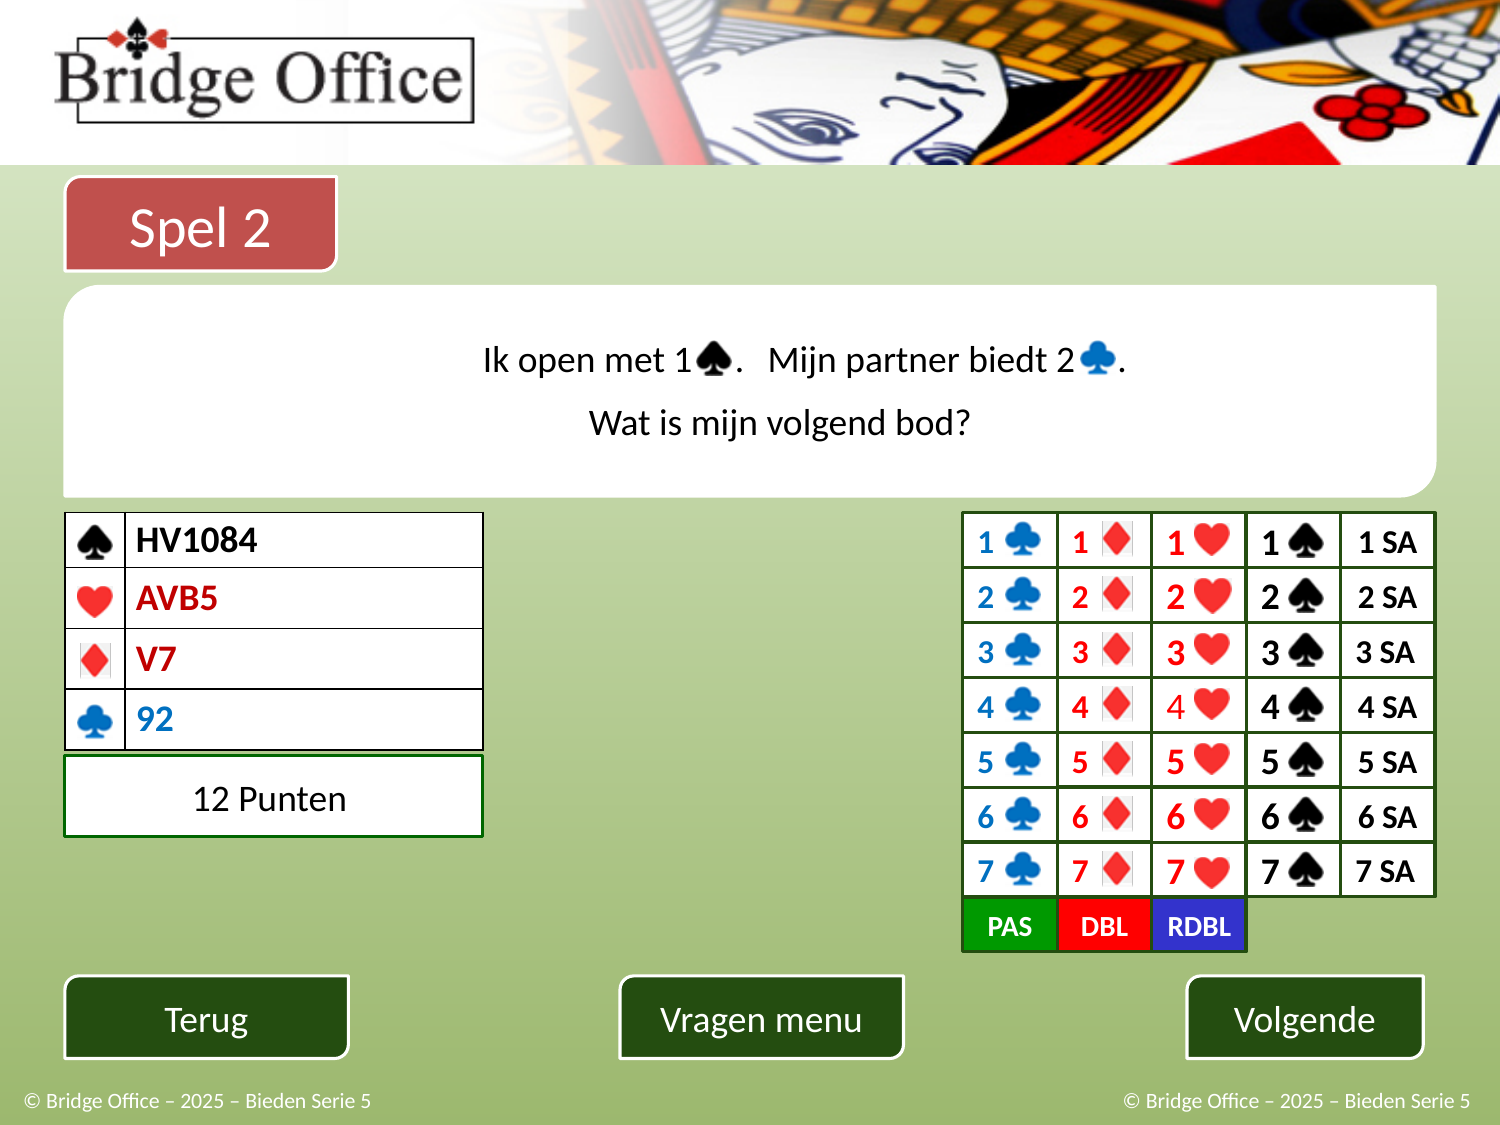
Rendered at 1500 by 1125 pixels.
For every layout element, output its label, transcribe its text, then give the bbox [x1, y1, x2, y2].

picture [1004, 631, 1041, 668]
table_cell [66, 568, 124, 628]
text_box Spel 2 [63, 179, 339, 273]
text_box 7 [961, 841, 1056, 896]
text_box 6 [961, 786, 1056, 841]
text_box 7 [1245, 841, 1339, 898]
text_box 2 SA [1339, 569, 1437, 621]
text_box 7 SA [1339, 844, 1437, 898]
table_cell V7 [126, 629, 482, 688]
text_box PAS [961, 896, 1059, 953]
picture [1099, 686, 1135, 723]
picture [1099, 741, 1135, 778]
text_box 6 [1056, 786, 1150, 841]
text_box Terug [63, 974, 350, 1061]
text_box 1 [961, 511, 1059, 569]
picture [1288, 576, 1324, 613]
text_box Ik open met 1 . [468, 327, 788, 388]
picture [1004, 796, 1041, 833]
text_box 3 SA [1339, 621, 1437, 676]
text_box 3 [1056, 621, 1150, 676]
picture [77, 524, 114, 561]
table_cell AVB5 [126, 568, 482, 628]
text_box © Bridge Office – 2025 – Bieden Serie 5 [1107, 1079, 1500, 1121]
text_box 4 SA [1339, 676, 1437, 734]
table_header [66, 513, 124, 567]
picture [1193, 743, 1230, 776]
text_box Mijn partner biedt 2 . [752, 327, 1145, 387]
picture [0, 0, 1500, 166]
picture [1004, 521, 1041, 558]
picture [1099, 631, 1135, 668]
picture [1099, 851, 1135, 887]
text_box 2 [1153, 569, 1245, 621]
text_box 2 [1056, 569, 1153, 621]
text_box 4 [1150, 676, 1245, 734]
picture [1079, 340, 1116, 376]
picture [1099, 521, 1135, 558]
text_box 6 [1245, 786, 1339, 841]
text_box 7 [1150, 841, 1245, 898]
text_box 2 [961, 569, 1056, 621]
picture [77, 703, 114, 740]
picture [1288, 631, 1324, 668]
text_box 5 [1153, 734, 1248, 786]
text_box 3 [961, 621, 1056, 676]
picture [1288, 741, 1324, 778]
text_box 6 [1150, 786, 1245, 841]
picture [696, 340, 733, 376]
text_box 1 [1245, 511, 1342, 569]
table_cell [66, 690, 124, 749]
text_box 4 [961, 676, 1059, 734]
text_box 1 [1059, 511, 1153, 569]
text_box 6 SA [1339, 786, 1437, 844]
picture [1004, 686, 1041, 723]
picture [1099, 796, 1135, 833]
text_box 3 [1245, 621, 1339, 676]
text_box 7 [1056, 841, 1150, 898]
text_box © Bridge Office – 2025 – Bieden Serie 5 [8, 1079, 393, 1121]
picture [1193, 857, 1230, 890]
text_box 4 [1245, 676, 1339, 734]
table_header HV1084 [126, 513, 482, 567]
text_box 5 [961, 734, 1059, 786]
text_box Volgende [1185, 974, 1425, 1061]
text_box 12 Punten [63, 754, 484, 838]
text_box Vragen menu [618, 974, 906, 1061]
picture [1099, 576, 1135, 613]
text_box RDBL [1153, 898, 1248, 953]
text_box 5 [1248, 734, 1339, 786]
text_box Wat is mijn volgend bod? [573, 390, 995, 451]
table_cell 92 [126, 690, 482, 749]
picture [1193, 798, 1230, 830]
picture [1288, 521, 1325, 558]
picture [1288, 851, 1324, 887]
picture [1193, 578, 1232, 614]
picture [1004, 851, 1041, 887]
picture [1288, 686, 1324, 723]
table_cell [66, 629, 124, 688]
text_box 3 [1150, 621, 1245, 676]
text_box 5 [1059, 734, 1153, 786]
picture [1004, 741, 1041, 778]
text_box 5 SA [1339, 734, 1437, 786]
text_box 1 SA [1342, 511, 1437, 569]
text_box 4 [1059, 676, 1150, 734]
picture [1193, 688, 1230, 721]
picture [1288, 796, 1324, 832]
picture [1193, 523, 1230, 556]
text_box [63, 284, 1437, 498]
text_box DBL [1059, 898, 1153, 953]
text_box 2 [1245, 569, 1339, 621]
text_box 1 [1153, 511, 1245, 569]
picture [77, 585, 114, 618]
picture [1004, 576, 1041, 613]
picture [1194, 633, 1230, 666]
picture [77, 643, 114, 679]
